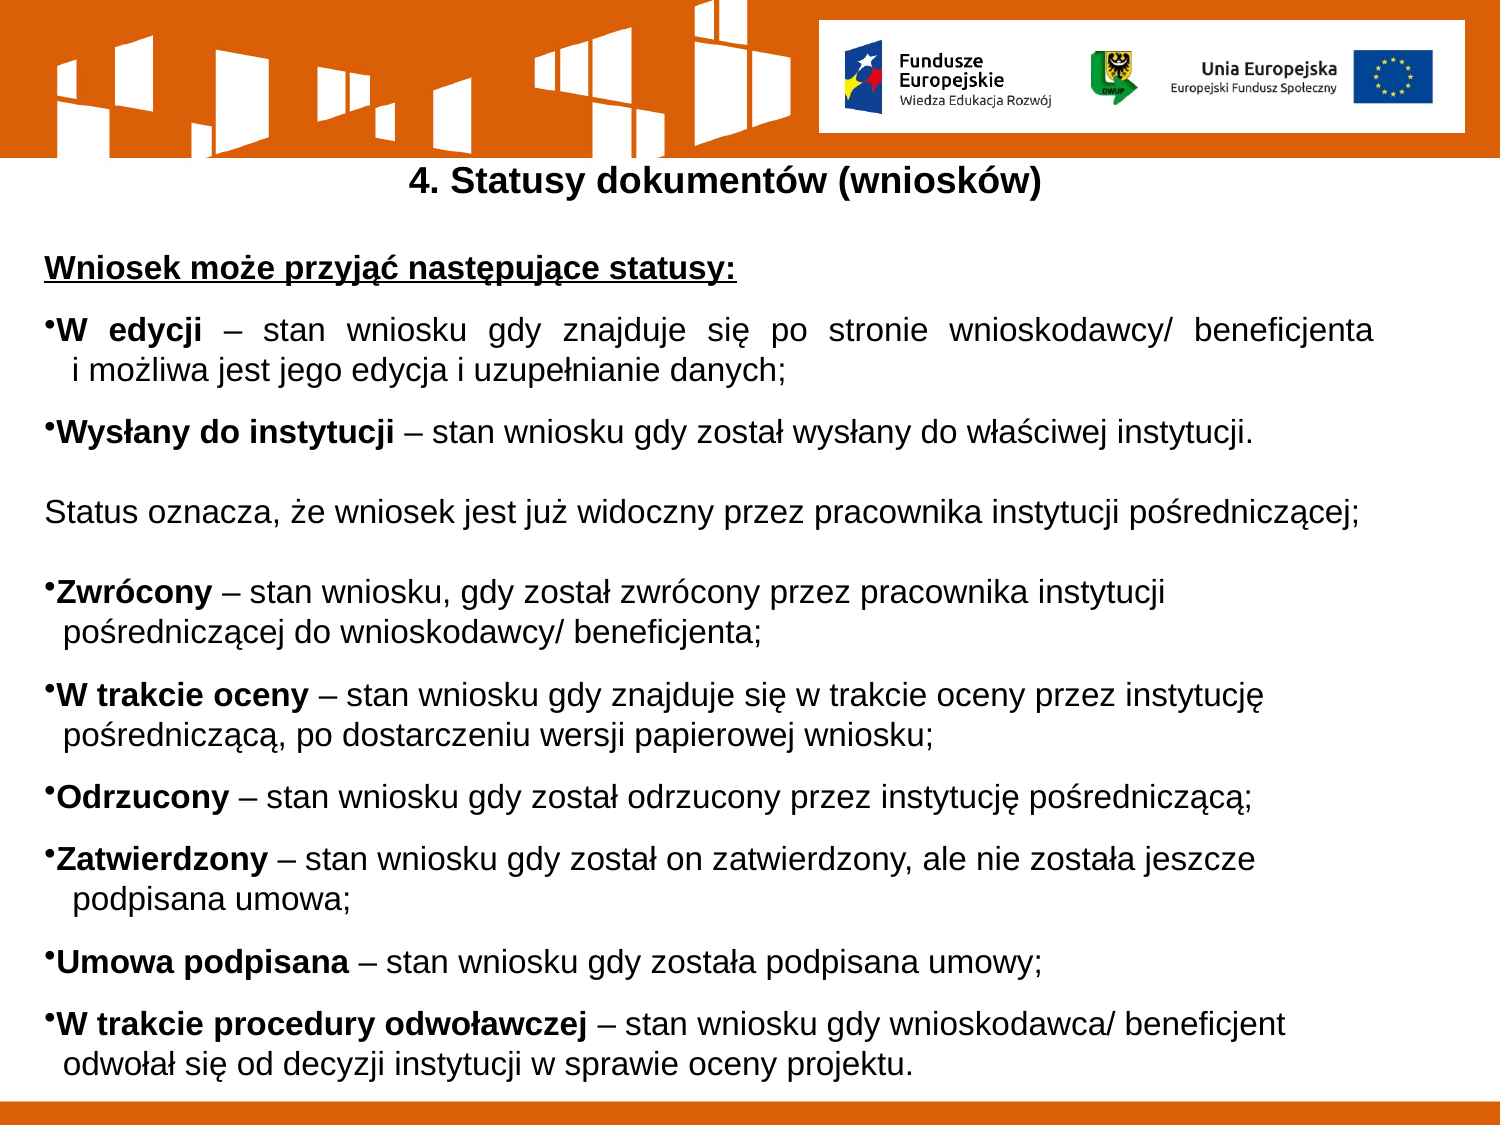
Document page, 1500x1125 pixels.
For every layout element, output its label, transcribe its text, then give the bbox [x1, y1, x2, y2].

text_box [826, 21, 1450, 133]
text_box 4. Statusy dokumentów (wniosków) Wniosek może przyjąć następujące statusy: W edycji – stan wniosku gdy znajduje się po stronie wnioskodawcy/ beneficjenta i możliwa jest jego edycja i uzupełnianie danych; Wysłany do instytucji – stan wniosku gdy został wysłany do właściwej instytucji. Status oznacza, że wniosek jest już widoczny przez pracownika instytucji pośredniczącej; Zwrócony – stan wniosku, gdy został zwrócony przez pracownika instytucji pośredniczącej do wnioskodawcy/ beneficjenta; W trakcie oceny – stan wniosku gdy znajduje się w trakcie oceny przez instytucję pośredniczącą, po dostarczeniu wersji papierowej wniosku; Odrzucony – stan wniosku gdy został odrzucony przez instytucję pośredniczącą; Zatwierdzony – stan wniosku gdy został on zatwierdzony, ale nie została jeszcze podpisana umowa; Umowa podpisana – stan wniosku gdy została podpisana umowy; W trakcie procedury odwoławczej – stan wniosku gdy wnioskodawca/ beneficjent odwołał się od decyzji instytucji w sprawie oceny projektu. [29, 148, 1412, 1090]
text_box [819, 20, 1465, 133]
picture [0, 0, 1500, 1125]
